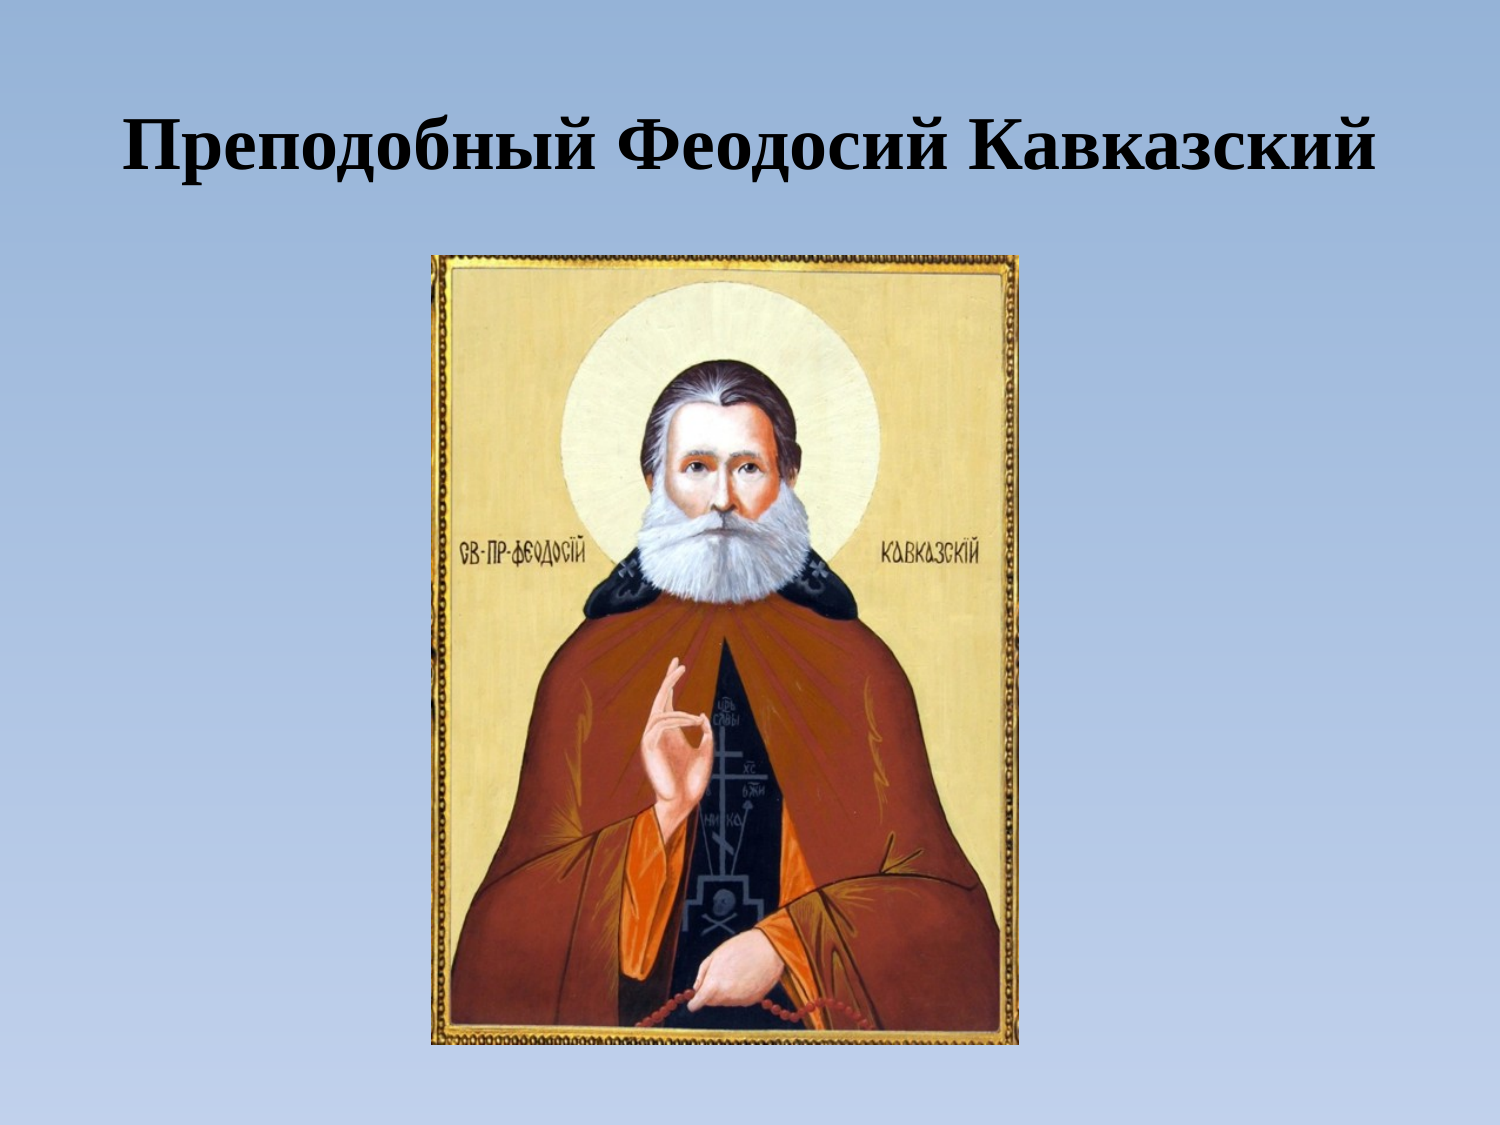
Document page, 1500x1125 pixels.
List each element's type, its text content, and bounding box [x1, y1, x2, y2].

picture [430, 255, 1019, 1046]
title Преподобный Феодосий Кавказский [75, 45, 1425, 233]
